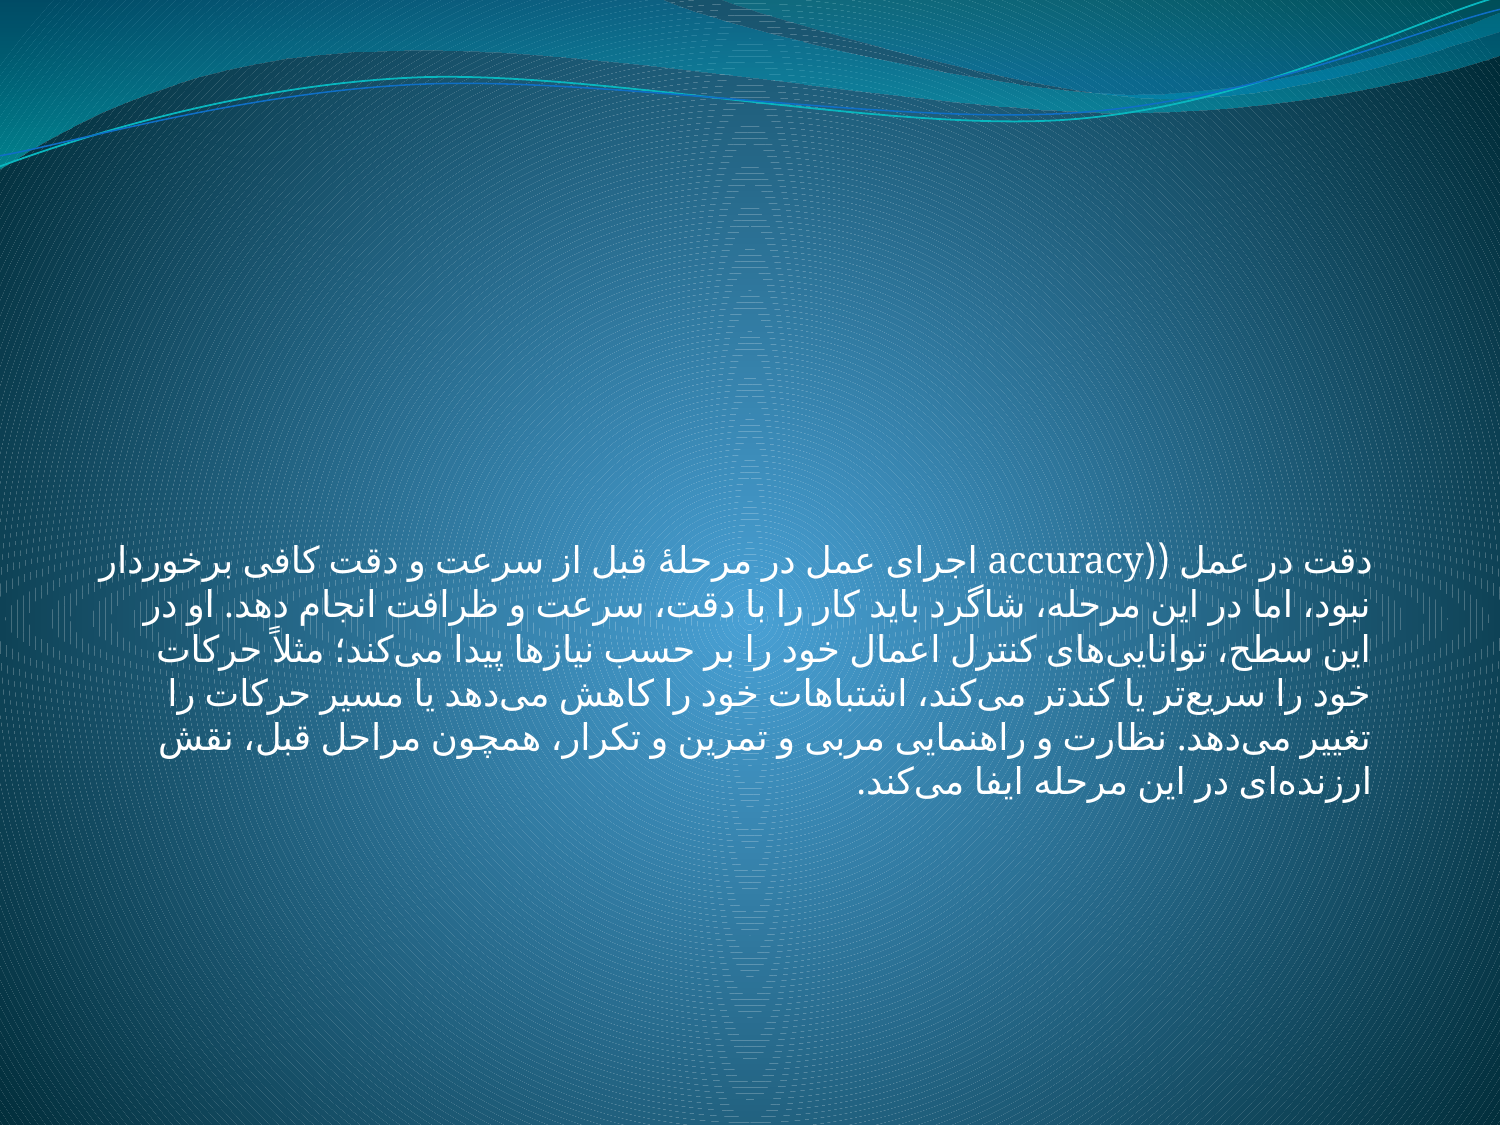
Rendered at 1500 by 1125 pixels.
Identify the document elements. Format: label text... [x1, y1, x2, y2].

subtitle دقت در عمل ((accuracy اجراى عمل در مرحلهٔ قبل از سرعت و دقت کافى برخوردار نبود، اما در اين مرحله، شاگرد بايد کار را با دقت، سرعت و ظرافت انجام دهد. او در اين سطح، توانايى‌هاى کنترل اعمال خود را بر حسب نيازها پيدا مى‌کند؛ مثلاً حرکات خود را سريع‌تر يا کندتر مى‌کند، اشتباهات خود را کاهش مى‌دهد يا مسير حرکات را تغيير مى‌دهد. نظارت و راهنمايى مربى و تمرين و تکرار، همچون مراحل قبل، نقش ارزنده‌اى در اين مرحله ايفا مى‌کند. [87, 529, 1376, 818]
